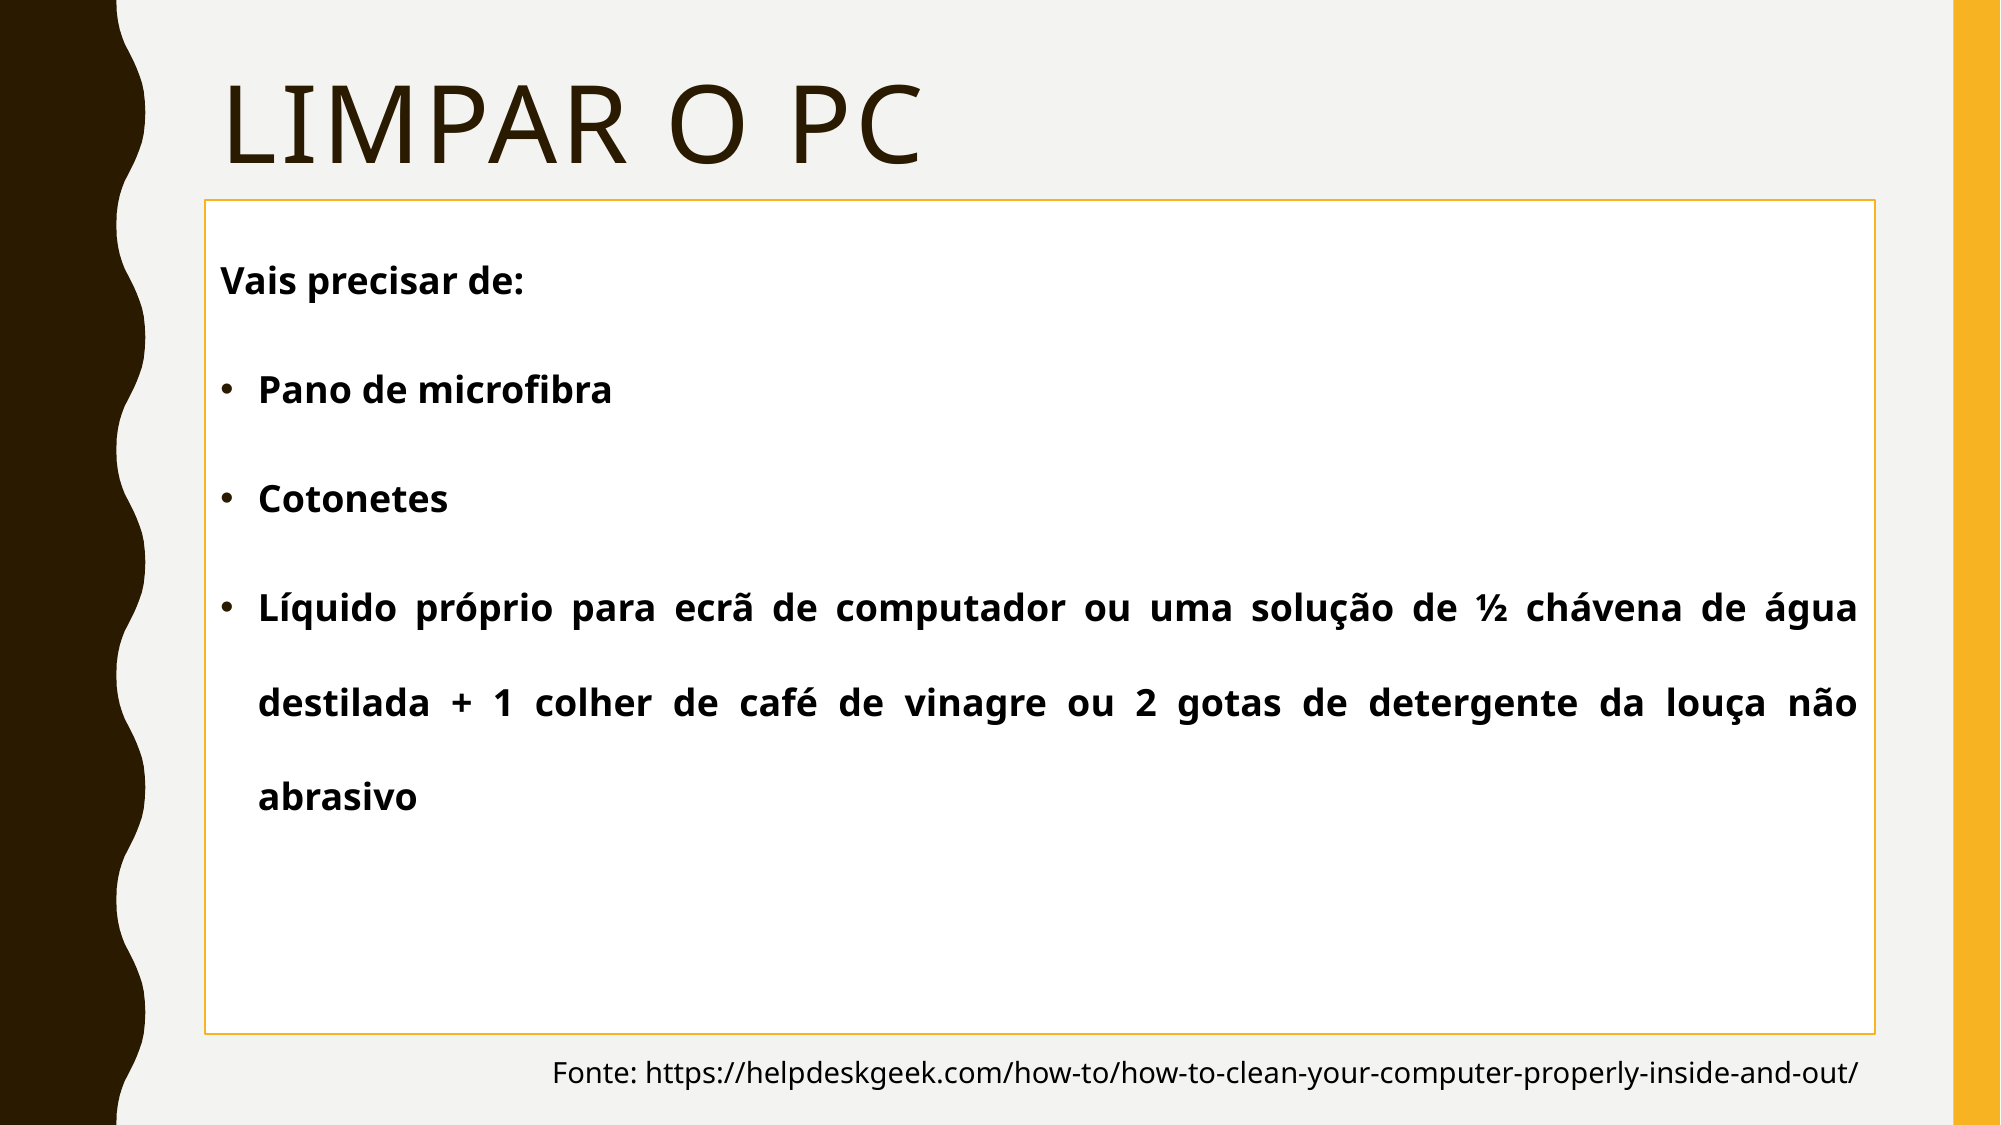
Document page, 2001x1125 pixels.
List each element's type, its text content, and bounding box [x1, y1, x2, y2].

title LIMPAR o pc [205, 62, 1875, 199]
text_box Vais precisar de: Pano de microfibra Cotonetes Líquido próprio para ecrã de computador ou uma solução de ½ chávena de água destilada + 1 colher de café de vinagre ou 2 gotas de detergente da louça não abrasivo Fonte: https://helpdeskgeek.com/how-to/how-to-clean-your-computer-properly-inside-and-out/ [204, 199, 1876, 1035]
